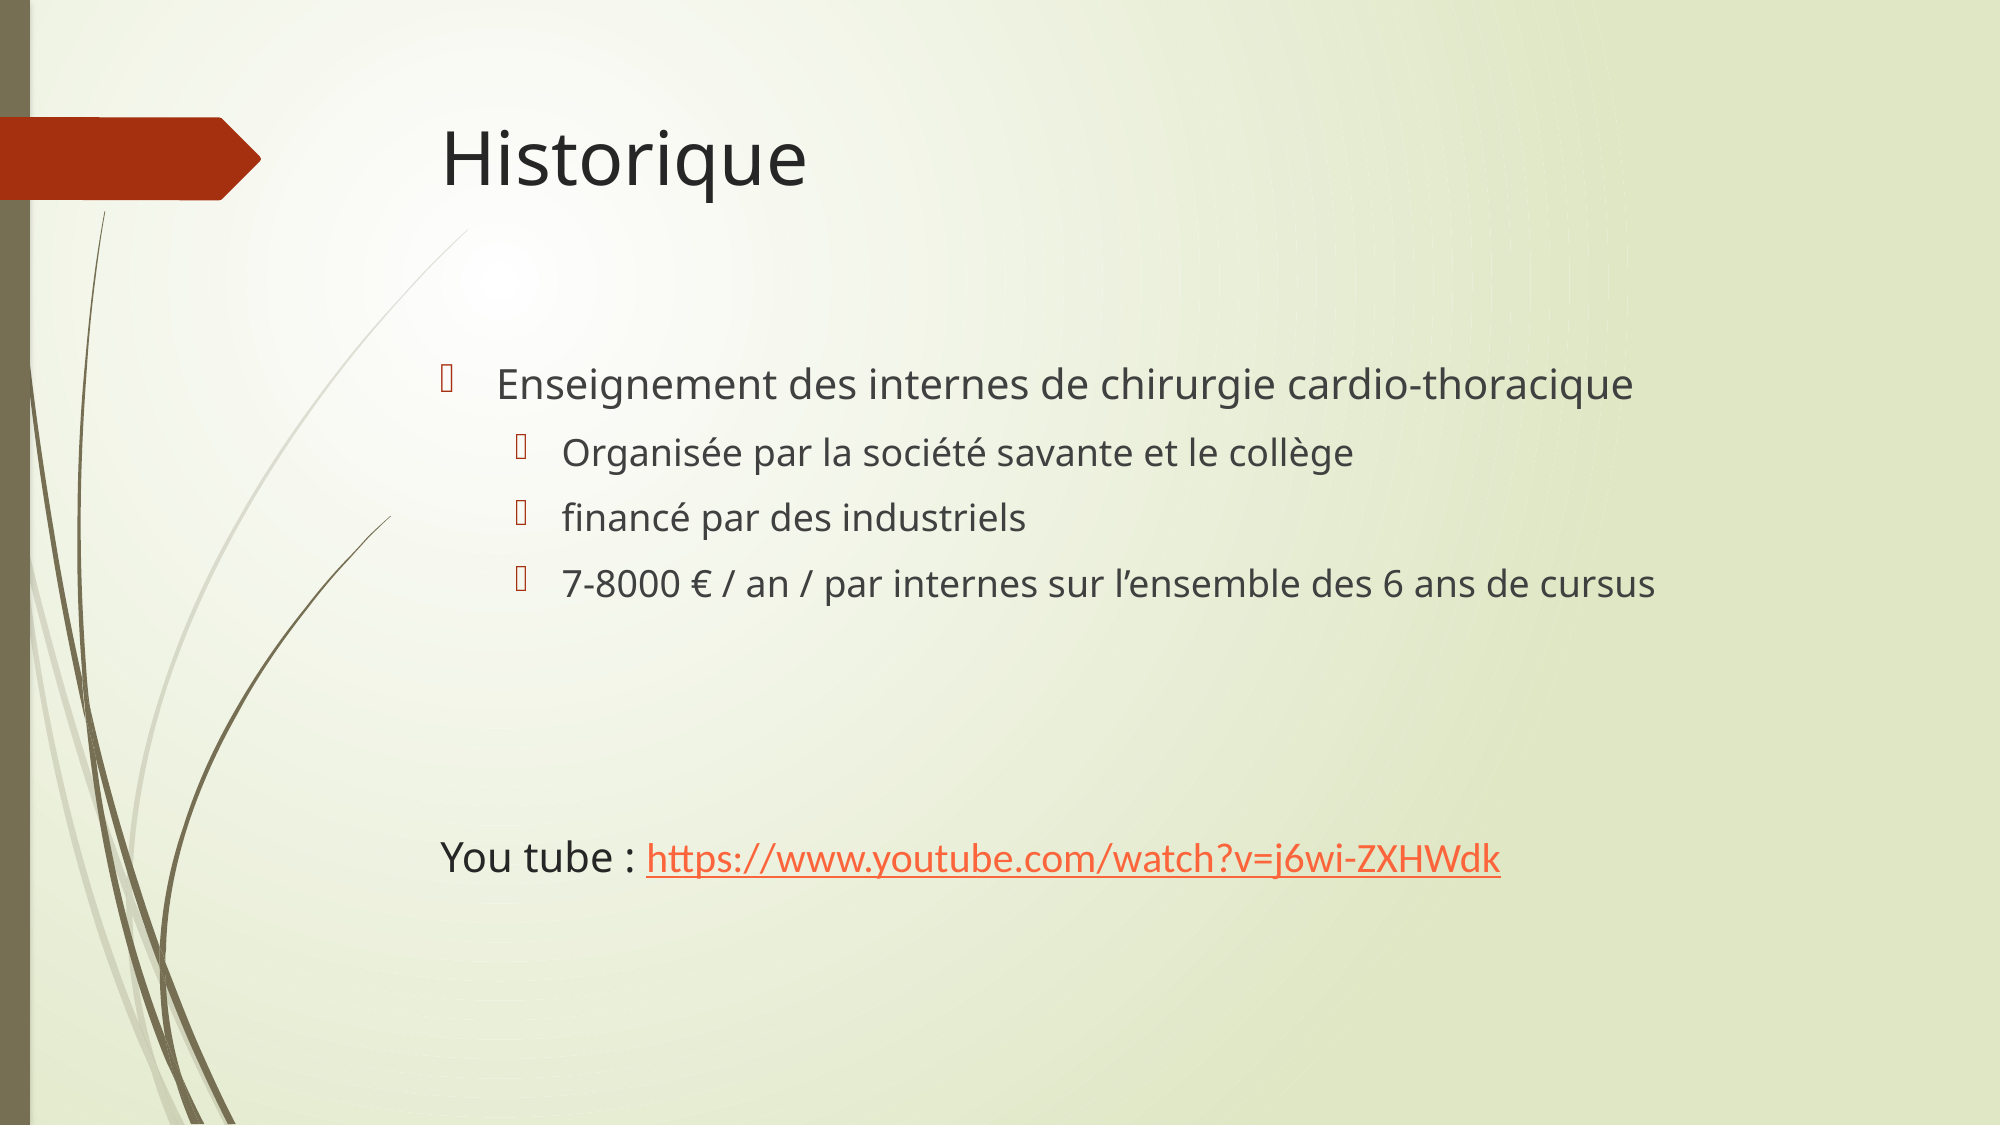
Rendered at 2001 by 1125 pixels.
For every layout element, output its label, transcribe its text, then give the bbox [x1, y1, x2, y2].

list Enseignement des internes de chirurgie cardio-thoracique Organisée par la société savante et le collège financé par des industriels 7-8000 € / an / par internes sur l’ensemble des 6 ans de cursus [424, 350, 2000, 970]
title Historique [425, 102, 1888, 313]
text_box You tube : https://www.youtube.com/watch?v=j6wi-ZXHWdk [425, 823, 1888, 1034]
